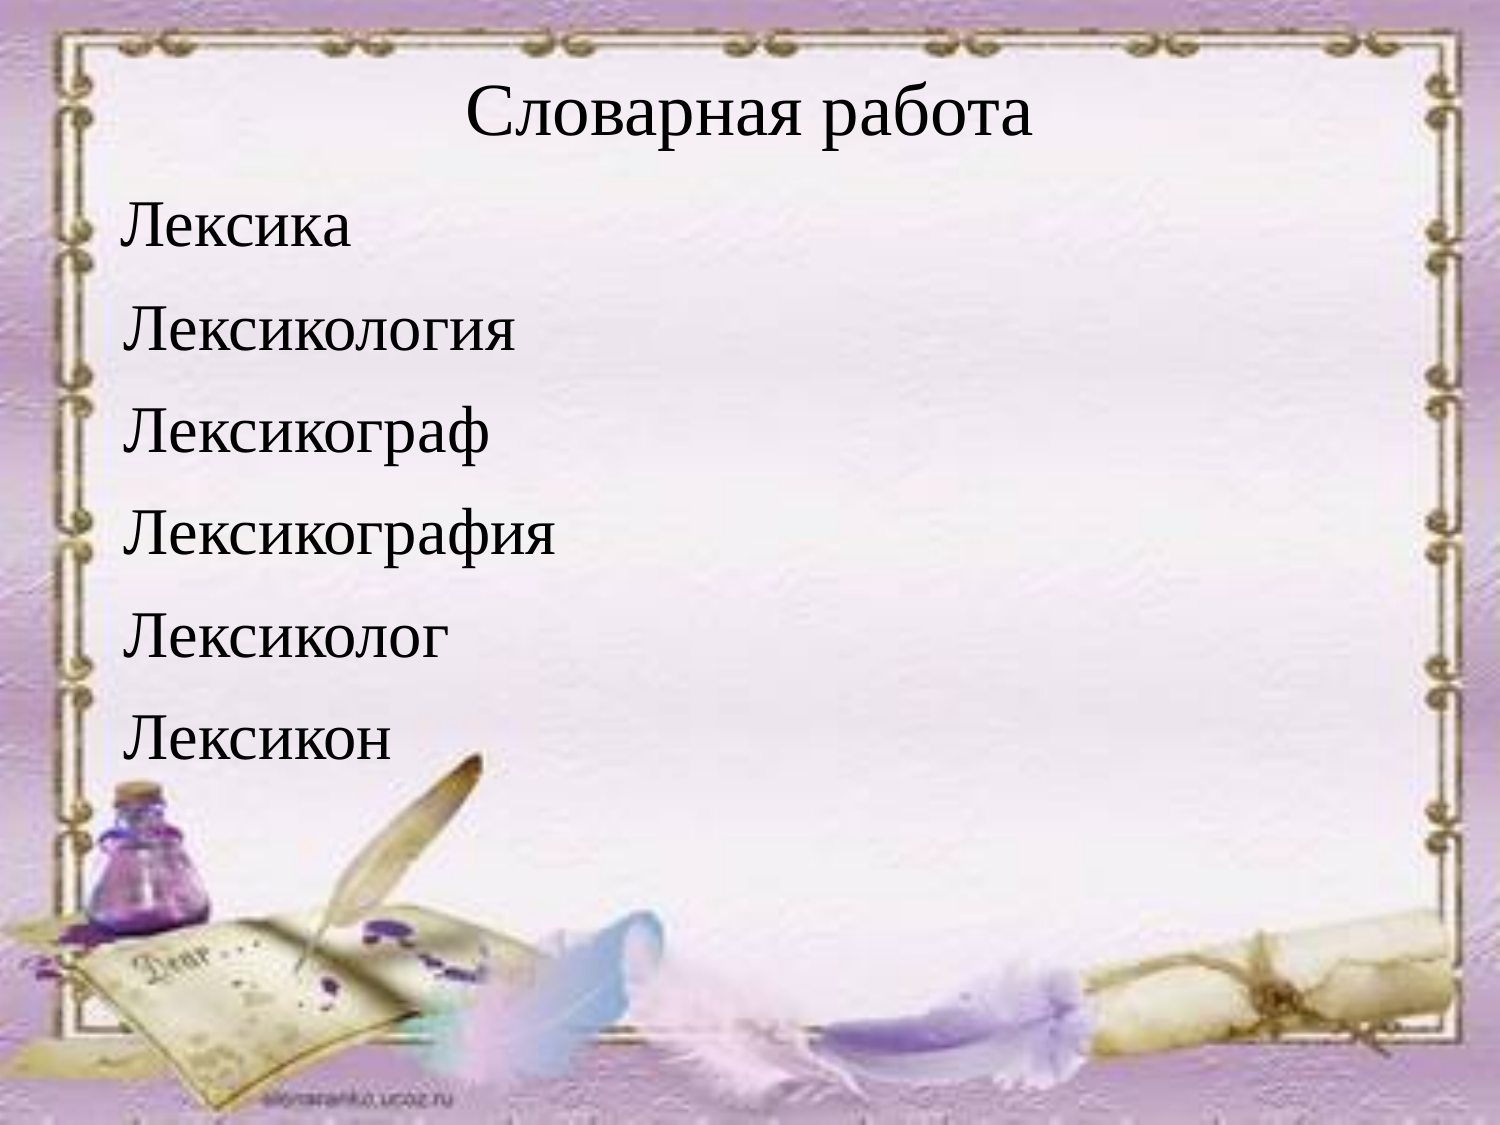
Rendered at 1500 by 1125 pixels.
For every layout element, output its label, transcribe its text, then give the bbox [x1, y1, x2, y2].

list Лексика Лексикология Лексикограф Лексикография Лексиколог Лексикон [75, 164, 1425, 1005]
title Словарная работа [75, 45, 1425, 164]
picture [0, 0, 1500, 1125]
